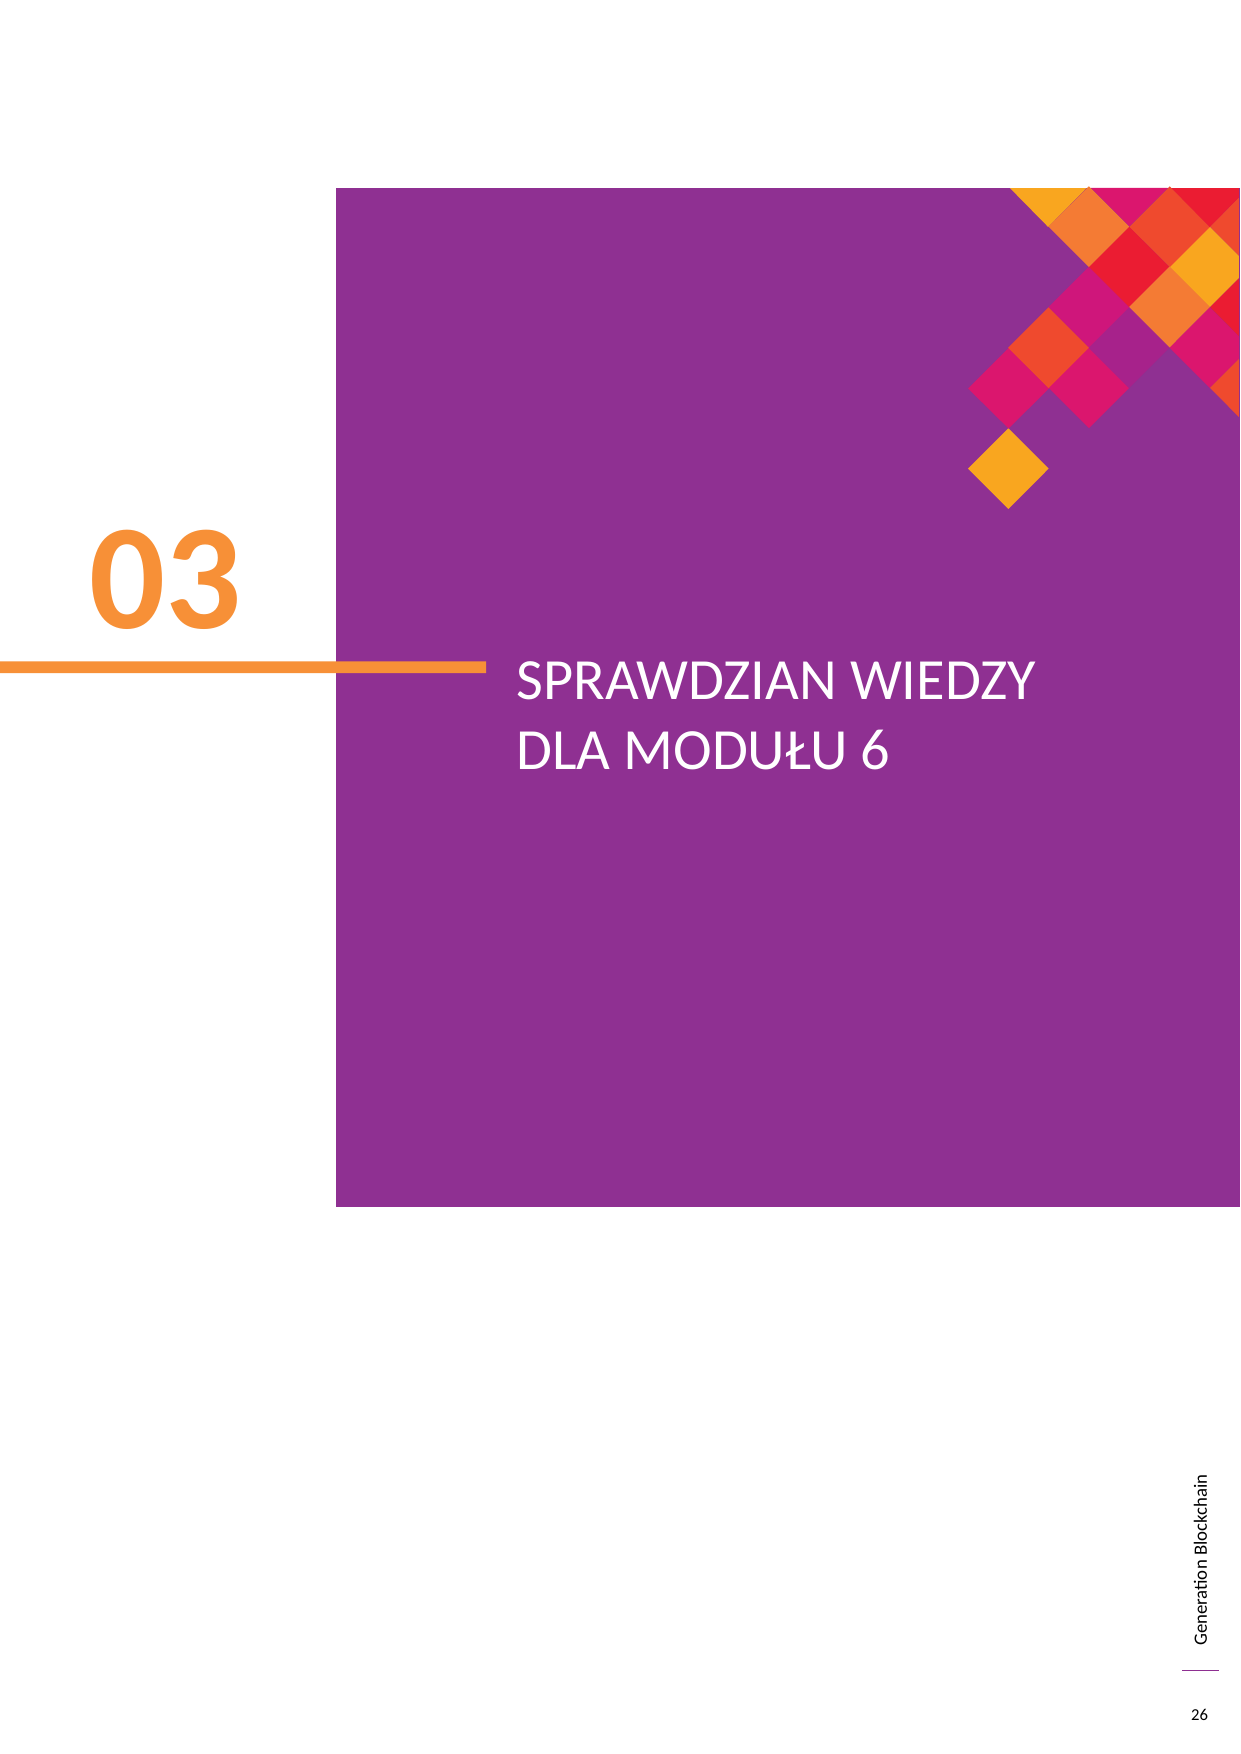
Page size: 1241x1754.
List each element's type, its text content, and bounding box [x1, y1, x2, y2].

slide_number 26 [1170, 1692, 1229, 1736]
list SPRAWDZIAN WIEDZY DLA MODUŁU 6 [501, 634, 1074, 813]
list 03 [74, 471, 375, 727]
